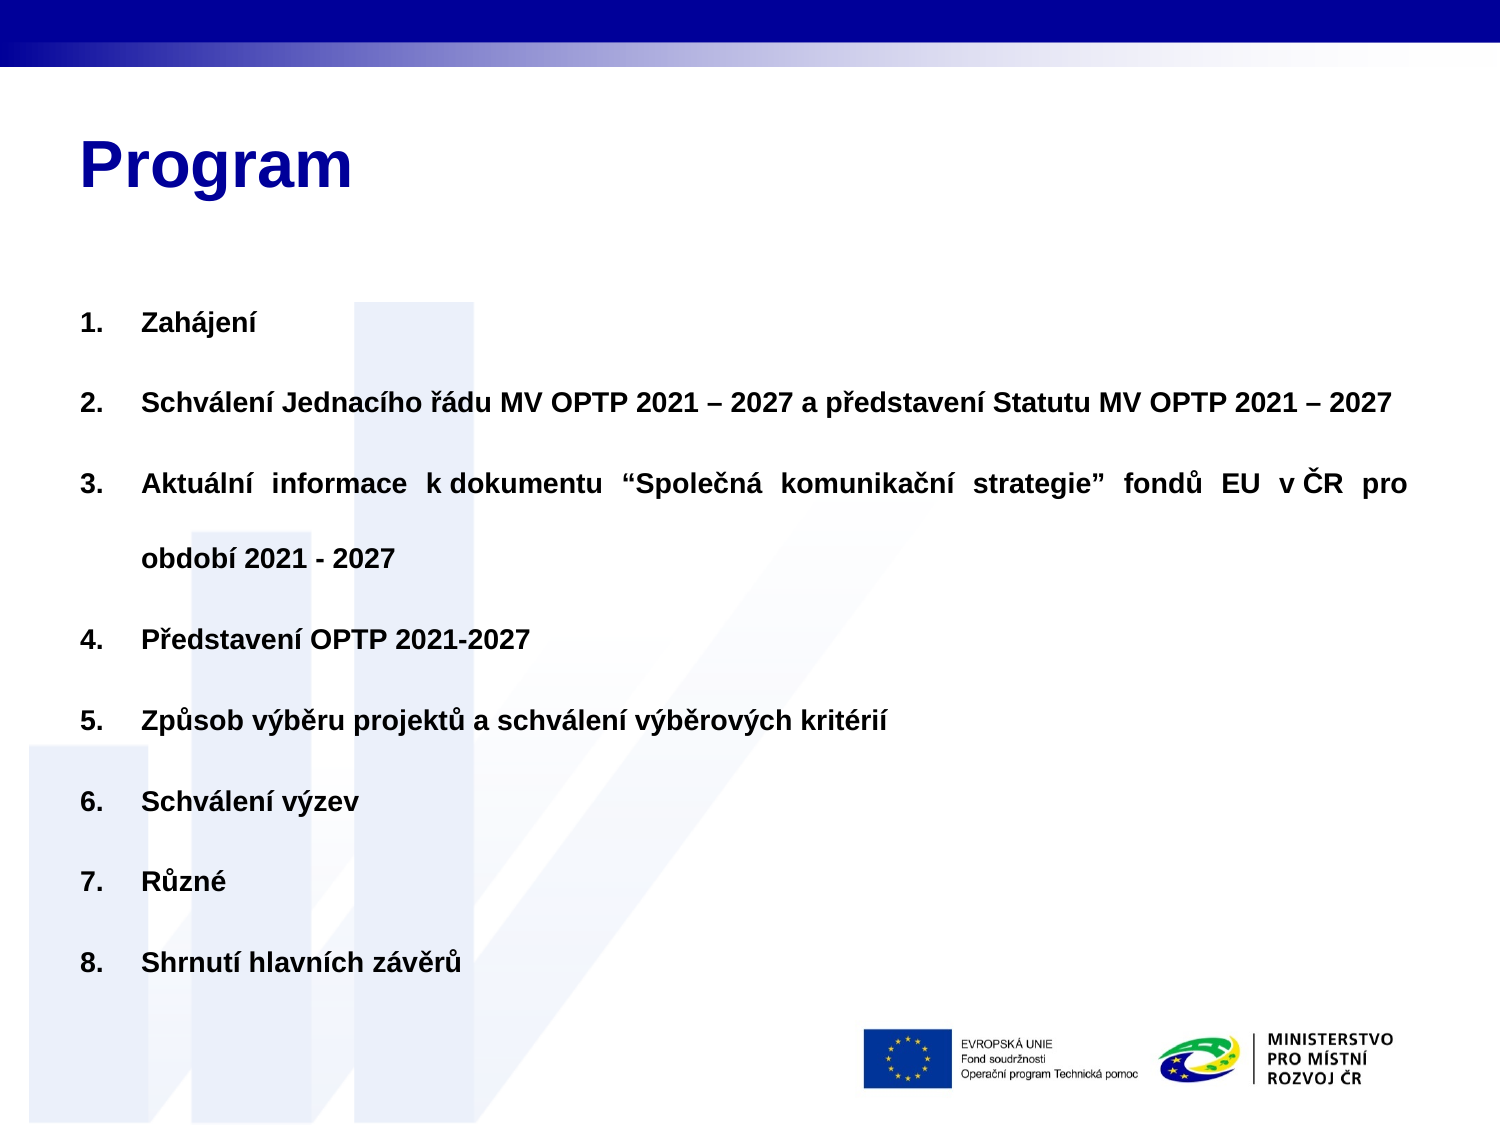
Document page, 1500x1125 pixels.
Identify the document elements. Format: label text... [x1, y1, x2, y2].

picture [29, 302, 1412, 1125]
list Zahájení Schválení Jednacího řádu MV OPTP 2021 – 2027 a představení Statutu MV OPTP 2021 – 2027 Aktuální informace k dokumentu “Společná komunikační strategie” fondů EU v ČR pro období 2021 - 2027 Představení OPTP 2021-2027 Způsob výběru projektů a schválení výběrových kritérií Schválení výzev Různé Shrnutí hlavních závěrů [64, 255, 1425, 1012]
title Program [64, 113, 1425, 197]
